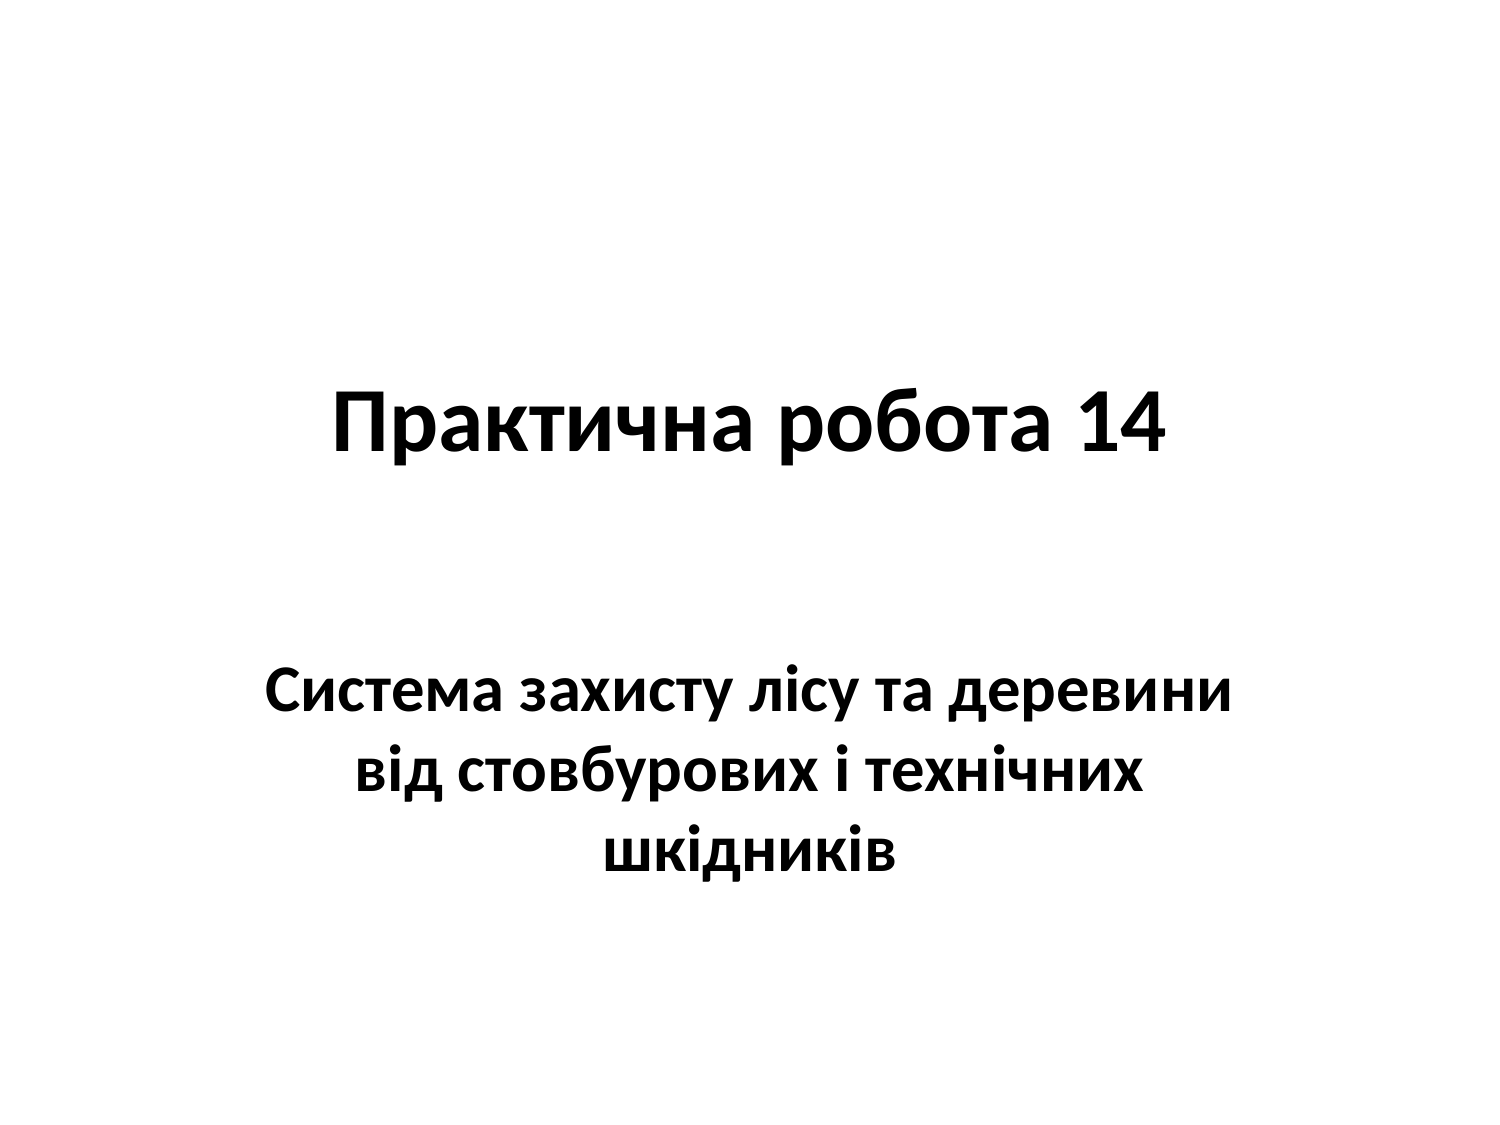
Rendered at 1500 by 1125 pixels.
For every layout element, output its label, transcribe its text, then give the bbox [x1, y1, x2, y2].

title Практична робота 14 [112, 349, 1388, 591]
subtitle Система захисту лісу та деревини від стовбурових і технічних шкідників [225, 637, 1275, 925]
